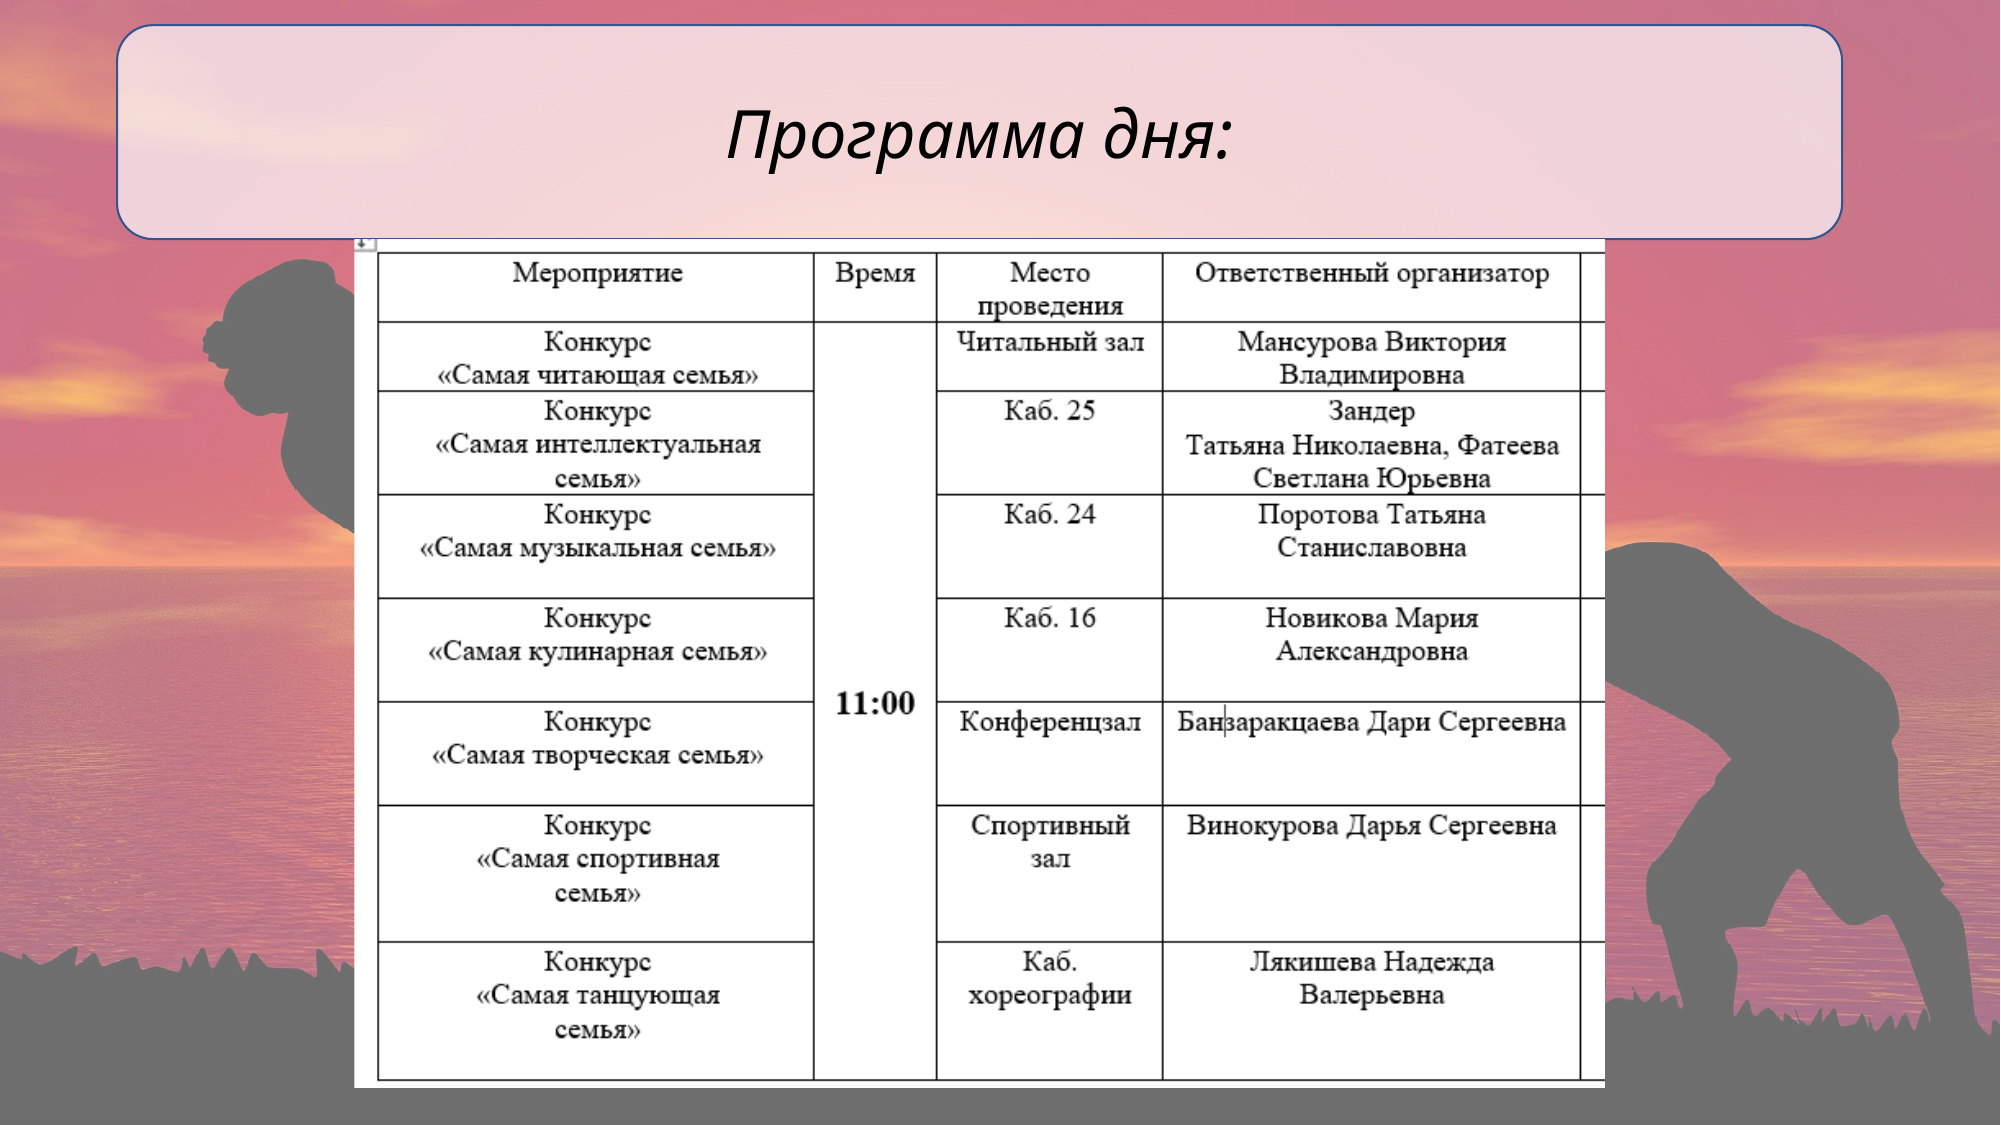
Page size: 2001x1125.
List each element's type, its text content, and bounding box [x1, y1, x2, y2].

text_box Программа дня: [116, 24, 1844, 241]
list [354, 239, 1605, 1088]
